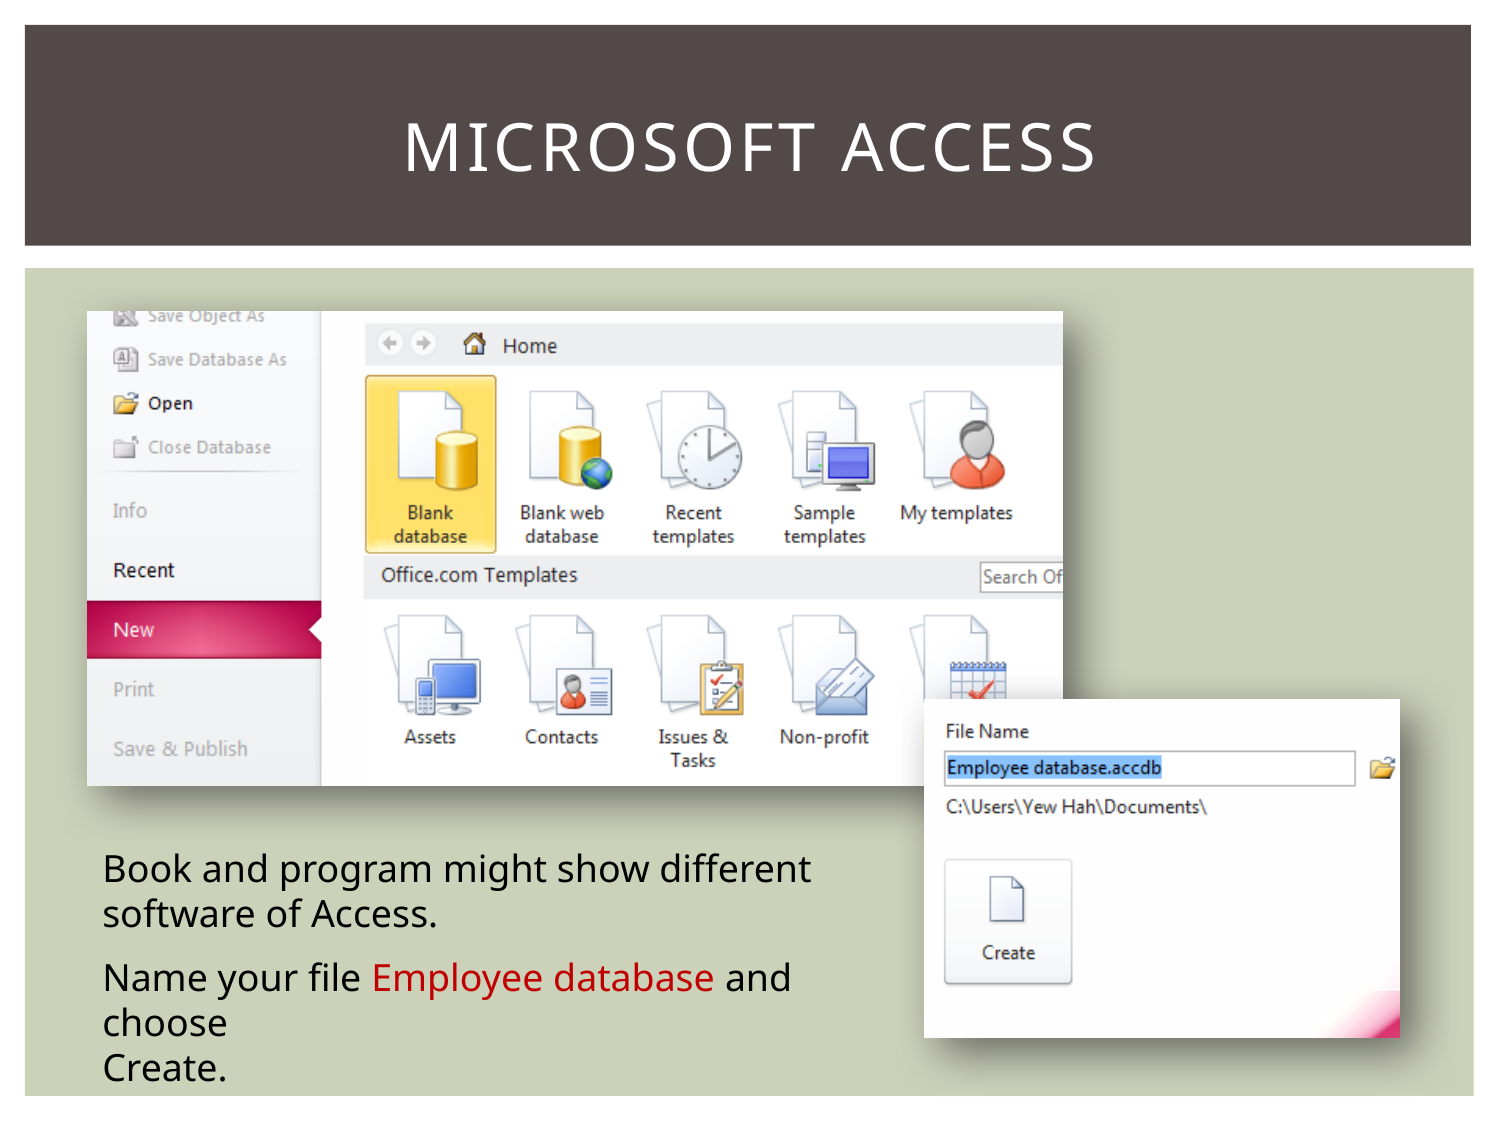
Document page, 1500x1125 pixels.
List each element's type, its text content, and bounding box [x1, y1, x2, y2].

text_box Book and program might show different software of Access. [87, 837, 913, 943]
title Microsoft access [62, 58, 1438, 232]
text_box Name your file Employee database and choose Create. [87, 946, 913, 1097]
picture [87, 311, 1401, 1038]
